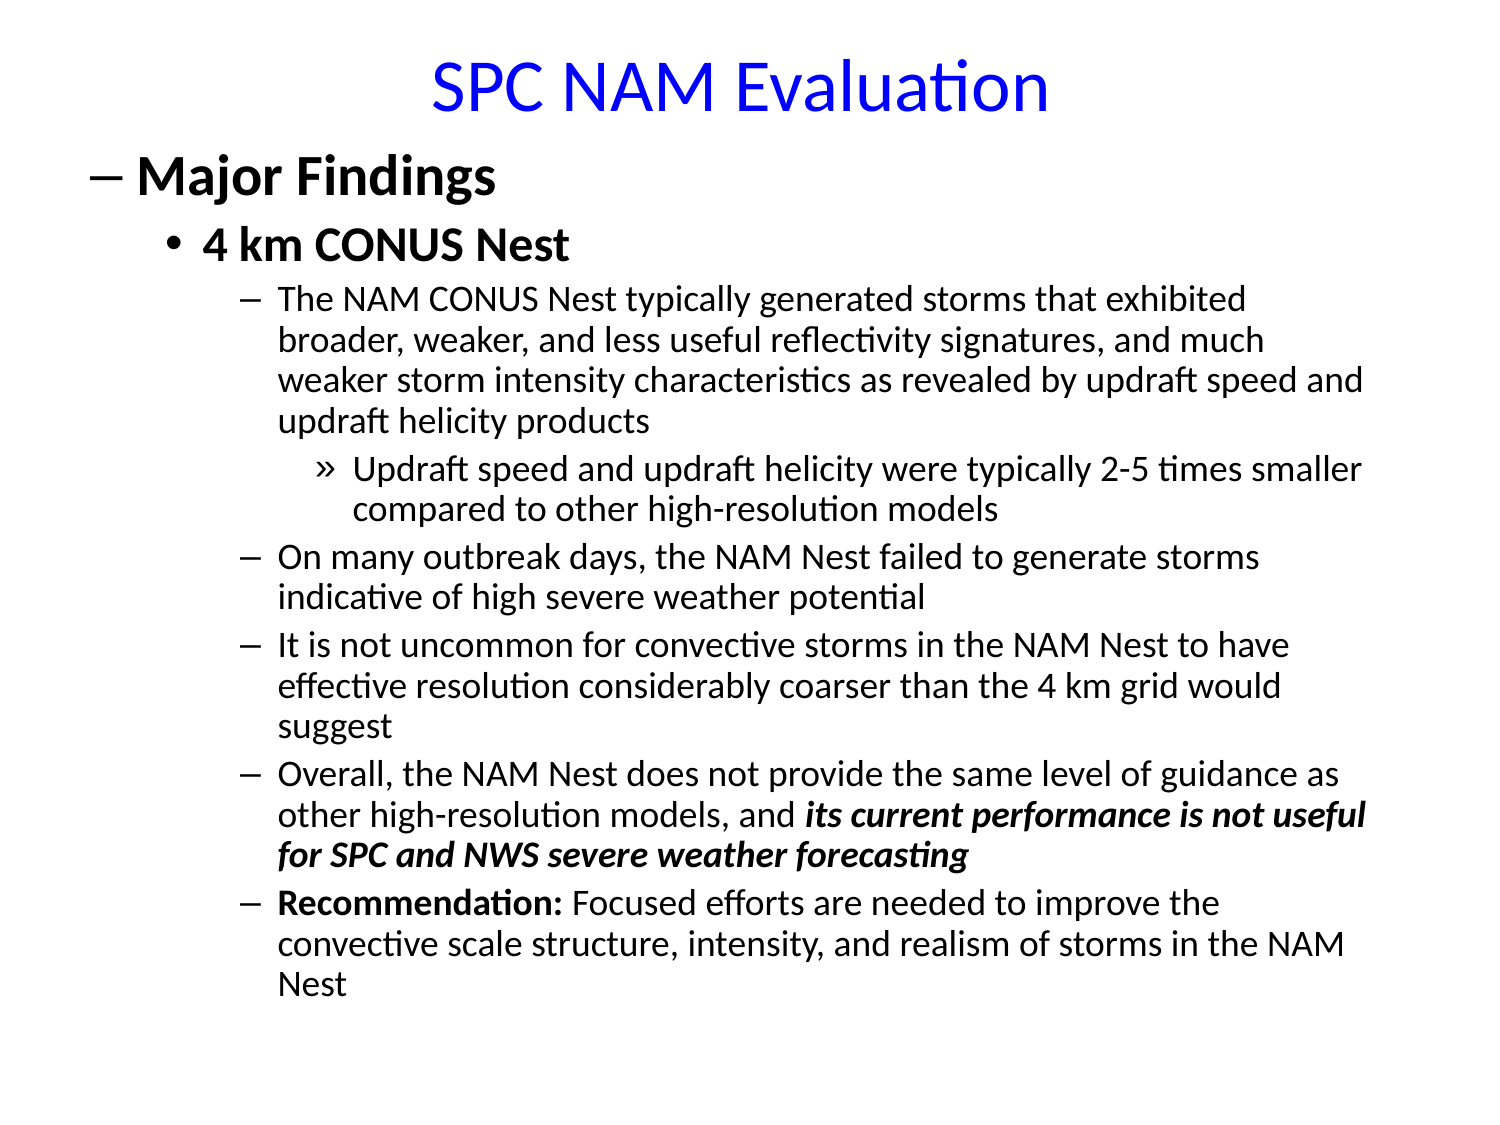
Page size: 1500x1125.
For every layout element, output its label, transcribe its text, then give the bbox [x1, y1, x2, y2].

list Major Findings 4 km CONUS Nest The NAM CONUS Nest typically generated storms that exhibited broader, weaker, and less useful reflectivity signatures, and much weaker storm intensity characteristics as revealed by updraft speed and updraft helicity products Updraft speed and updraft helicity were typically 2-5 times smaller compared to other high-resolution models On many outbreak days, the NAM Nest failed to generate storms indicative of high severe weather potential It is not uncommon for convective storms in the NAM Nest to have effective resolution considerably coarser than the 4 km grid would suggest Overall, the NAM Nest does not provide the same level of guidance as other high-resolution models, and its current performance is not useful for SPC and NWS severe weather forecasting Recommendation: Focused efforts are needed to improve the convective scale structure, intensity, and realism of storms in the NAM Nest [0, 137, 1388, 1076]
title SPC NAM Evaluation [74, 24, 1426, 138]
